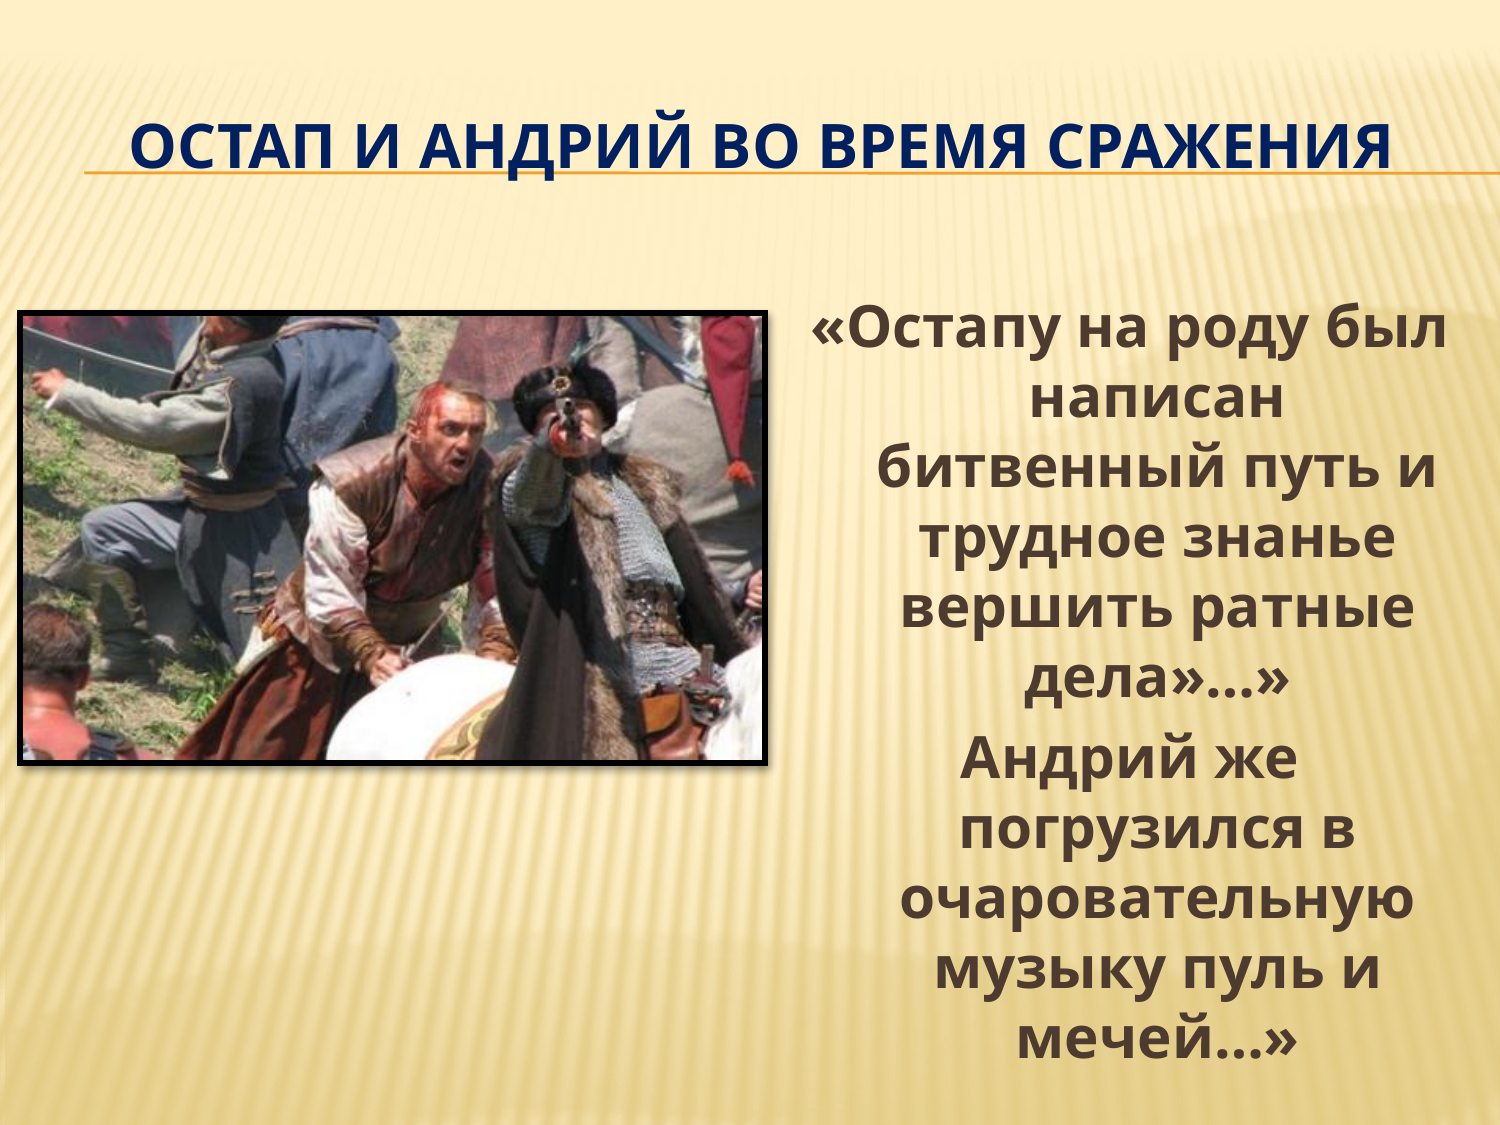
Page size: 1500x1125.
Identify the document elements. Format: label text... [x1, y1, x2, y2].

list «Остапу на роду был написан битвенный путь и трудное знанье вершить ратные дела»…» Андрий же погрузился в очаровательную музыку пуль и мечей…» [784, 281, 1475, 1057]
title Остап и андрий во время сражения [49, 75, 1475, 213]
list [23, 316, 762, 761]
